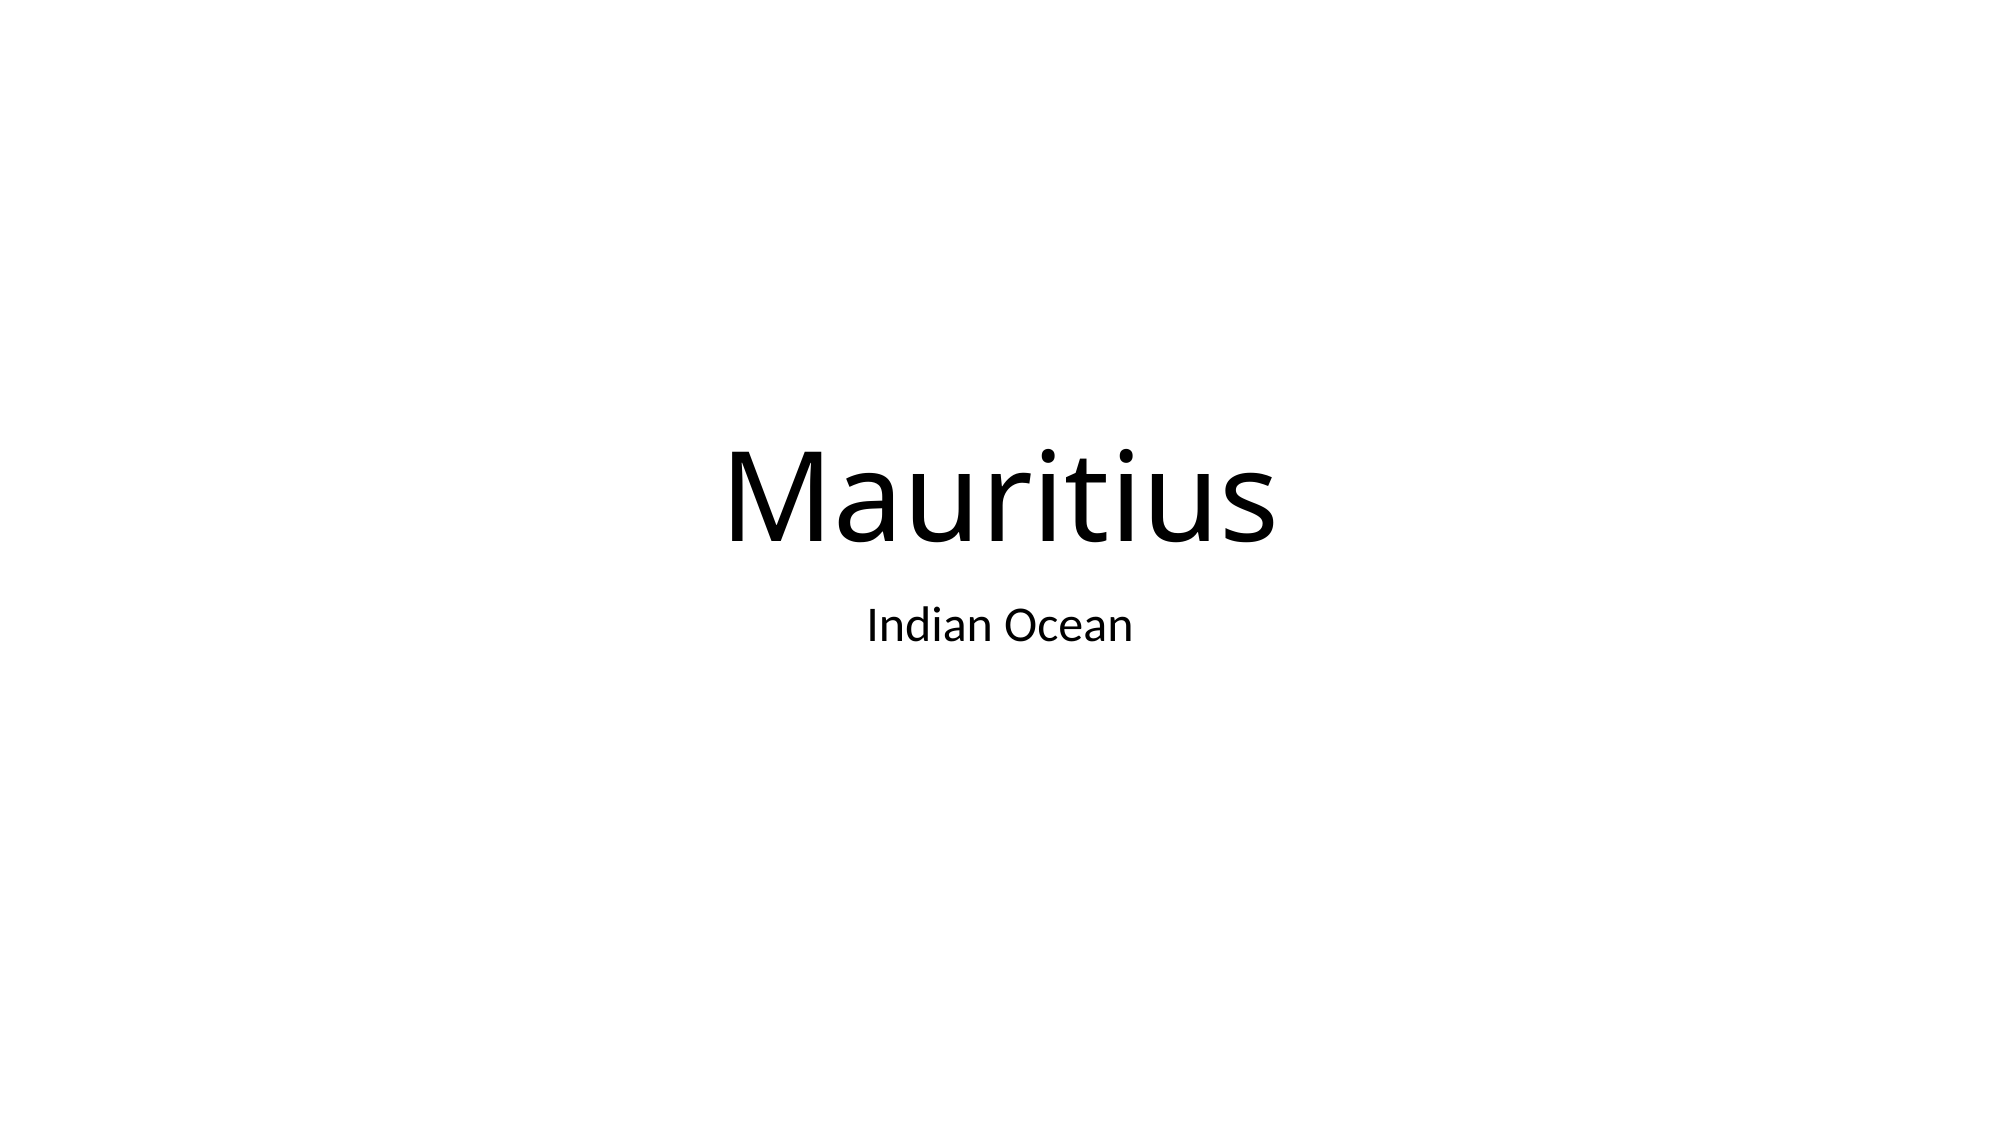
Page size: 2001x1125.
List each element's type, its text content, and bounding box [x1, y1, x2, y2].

subtitle Indian Ocean [249, 590, 1750, 863]
title Mauritius [249, 184, 1750, 576]
